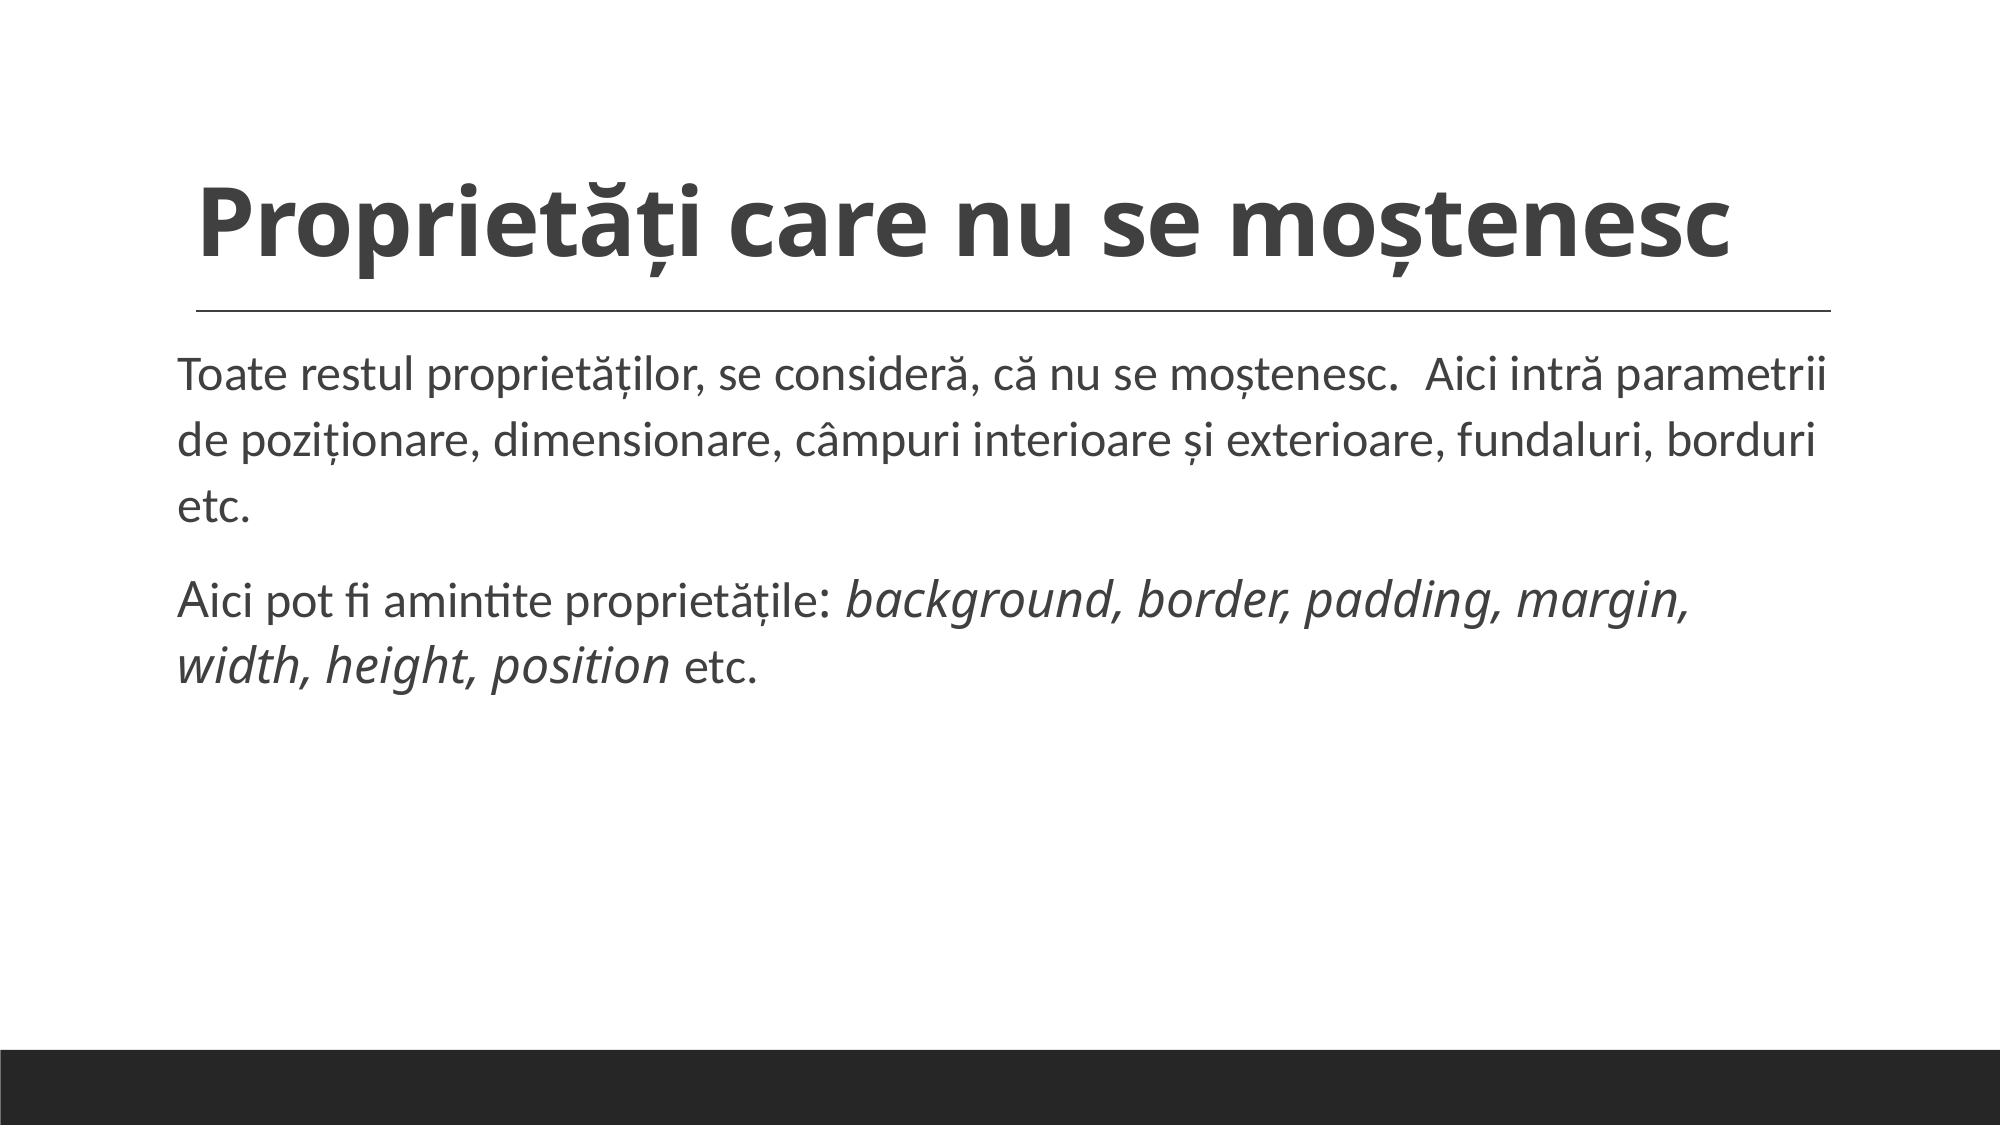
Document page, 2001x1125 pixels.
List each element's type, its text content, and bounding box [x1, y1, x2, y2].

list Toate restul proprietăţilor, se consideră, că nu se moştenesc. Aici intră parametrii de poziţionare, dimensionare, câmpuri interioare şi exterioare, fundaluri, borduri etc. Аici pot fi amintite proprietăţile: background, border, padding, margin, width, height, position etc. [162, 326, 1830, 831]
title Proprietăţi care nu se moştenesc [180, 47, 1830, 285]
